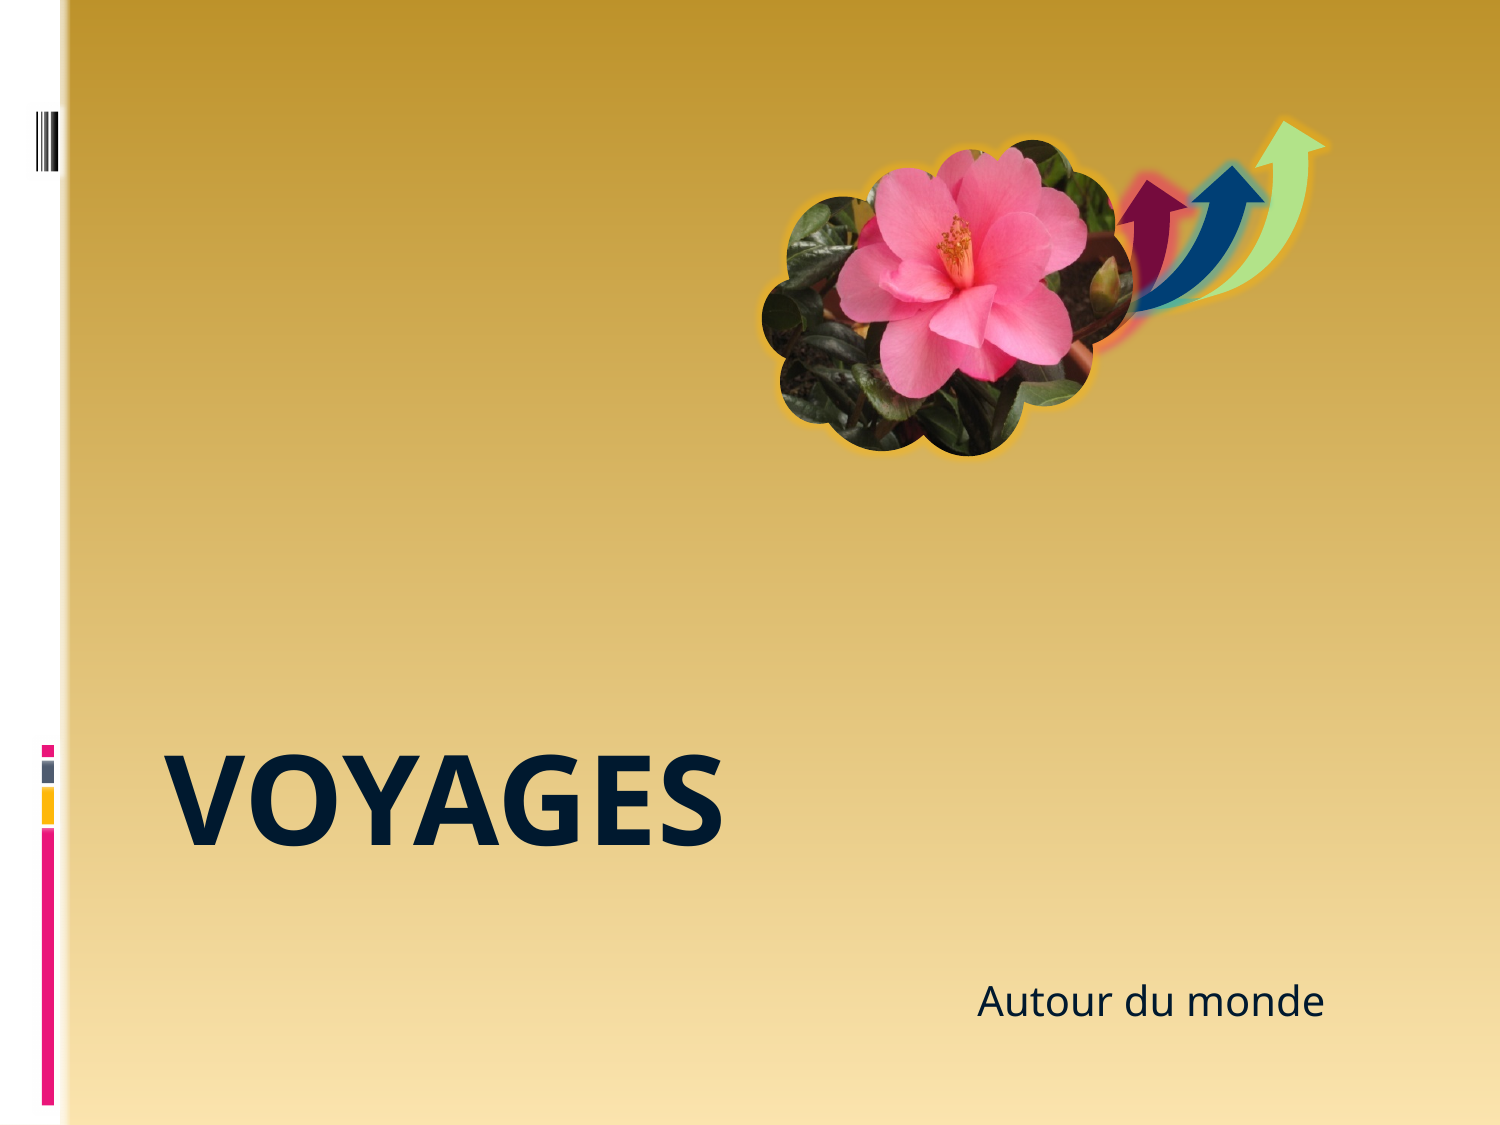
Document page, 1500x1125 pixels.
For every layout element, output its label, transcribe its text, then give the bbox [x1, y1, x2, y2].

title Voyages [150, 712, 809, 879]
picture [1015, 139, 1050, 144]
subtitle Autour du monde [960, 925, 1454, 1033]
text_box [761, 151, 1348, 458]
